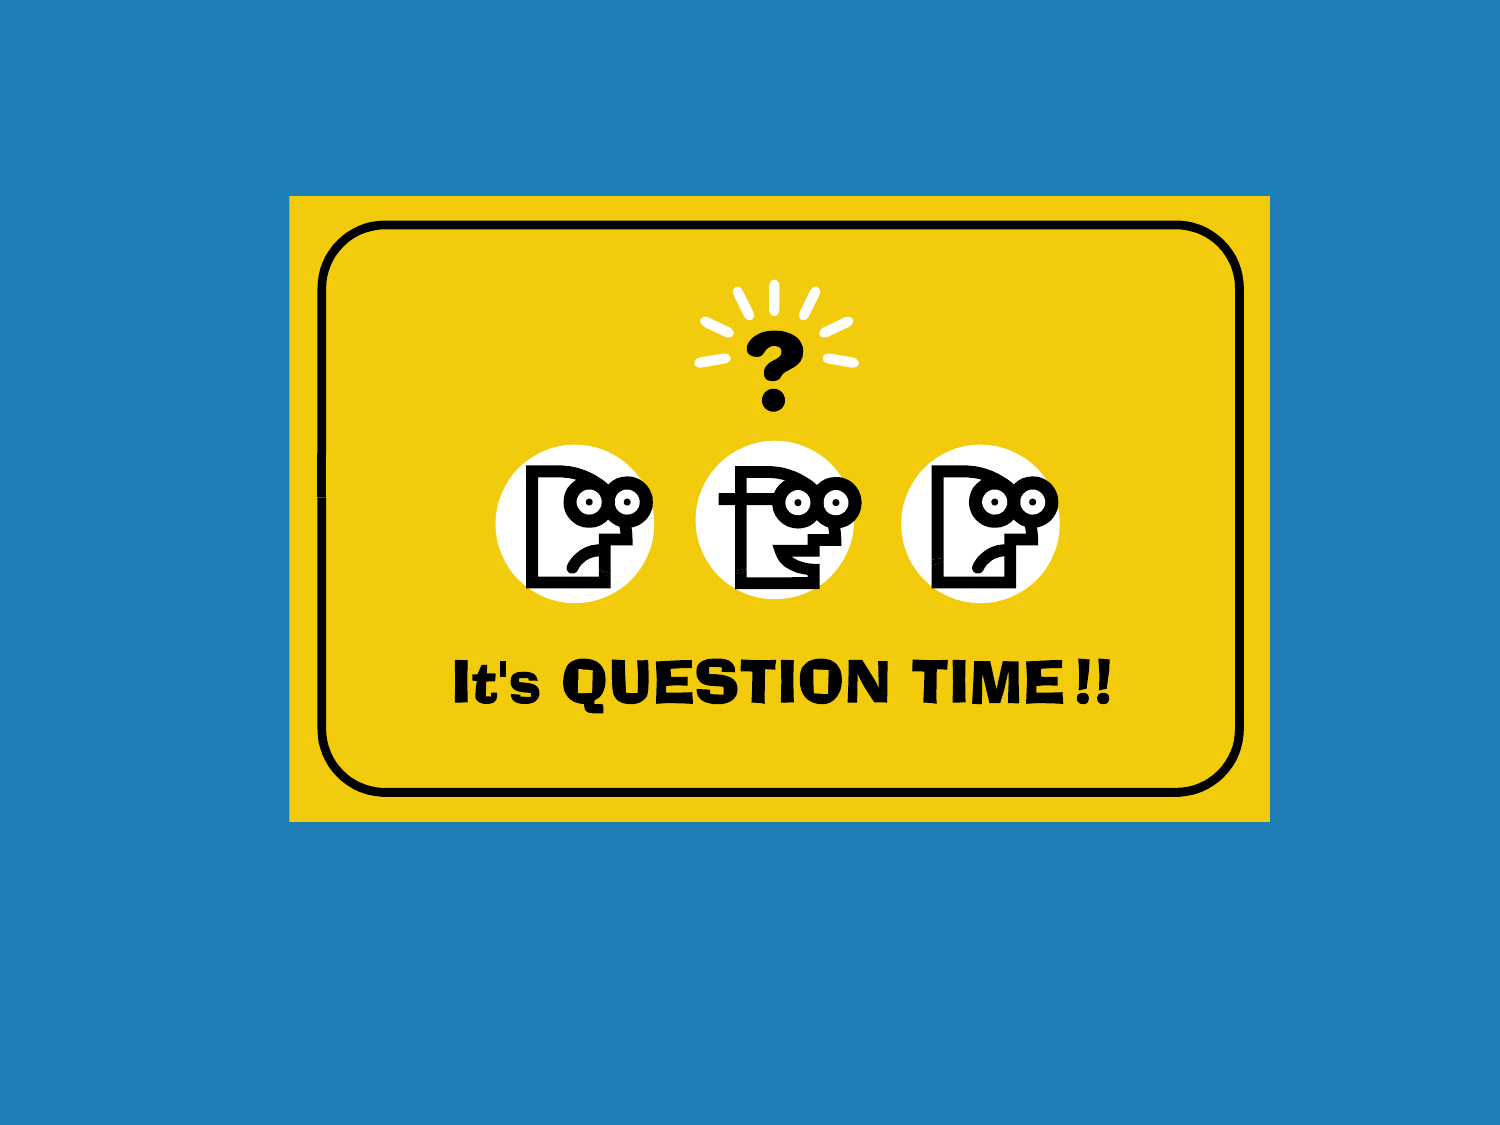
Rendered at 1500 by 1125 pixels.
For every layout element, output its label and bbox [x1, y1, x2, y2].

picture [289, 196, 1271, 823]
